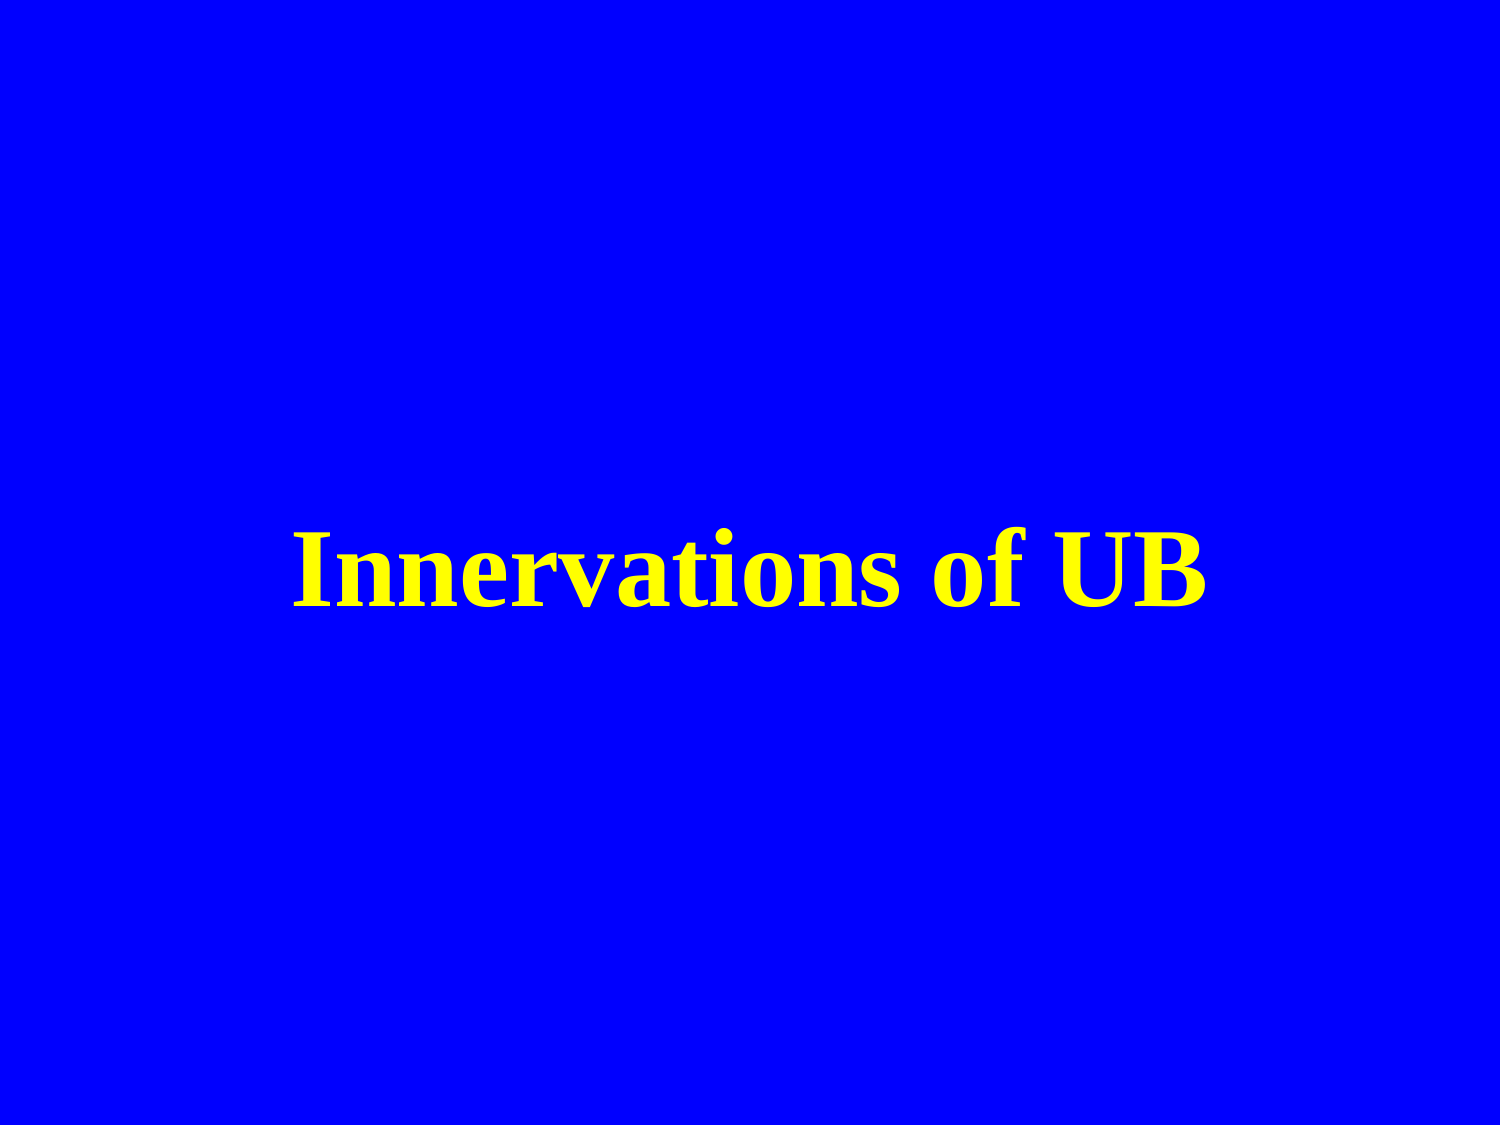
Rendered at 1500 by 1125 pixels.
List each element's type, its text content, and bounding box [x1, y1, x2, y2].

text_box Innervations of UB [275, 486, 1225, 637]
